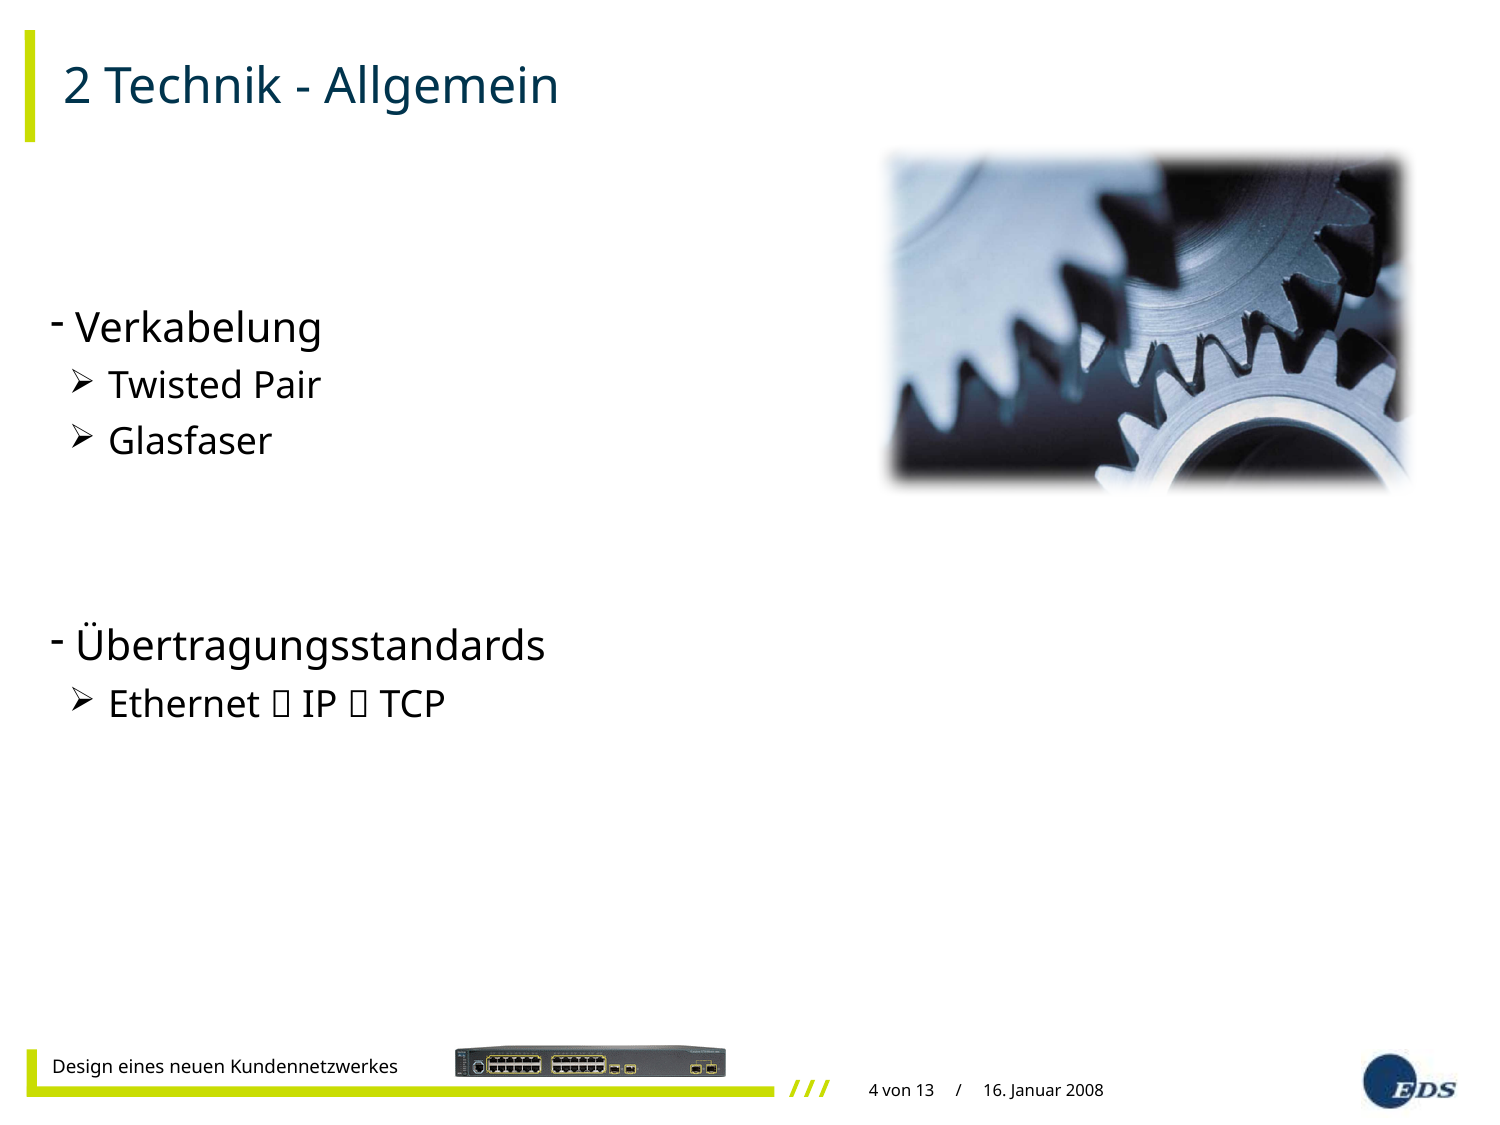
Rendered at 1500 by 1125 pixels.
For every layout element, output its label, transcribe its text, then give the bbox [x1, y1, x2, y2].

title 2 Technik - Allgemein [47, 29, 1438, 143]
list Verkabelung Twisted Pair Glasfaser Übertragungsstandards Ethernet  IP  TCP [35, 169, 1428, 1019]
picture [874, 143, 1419, 499]
picture [454, 1045, 726, 1077]
picture [1361, 1049, 1462, 1118]
